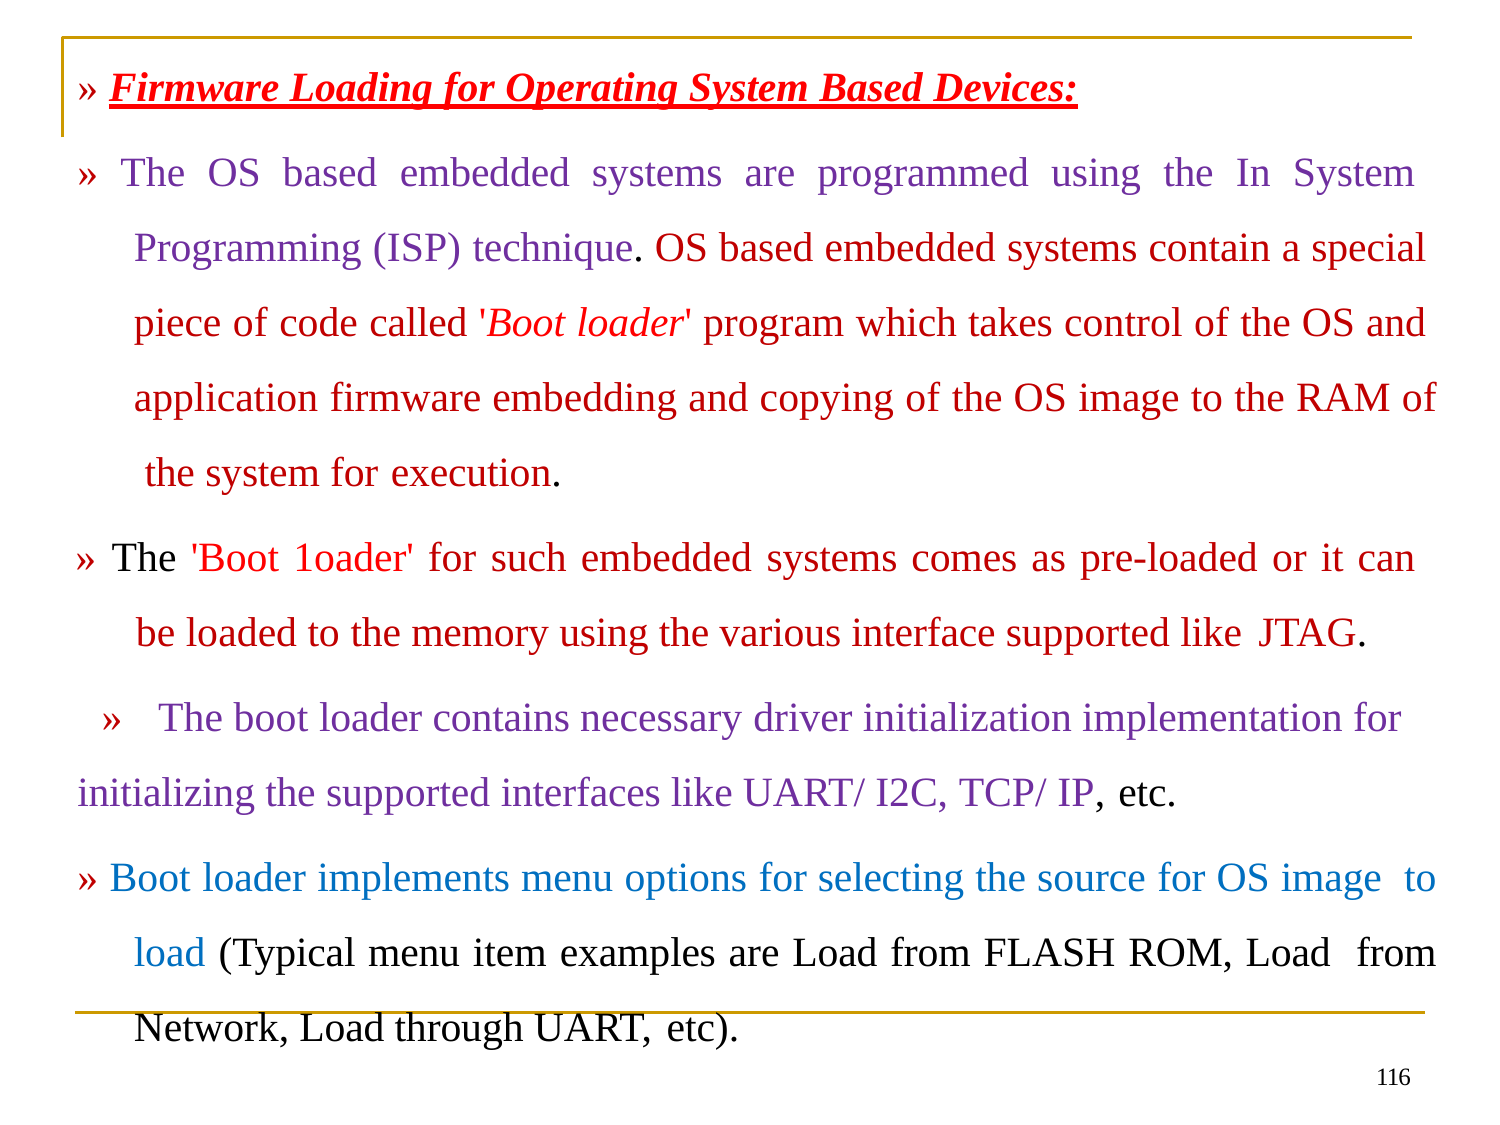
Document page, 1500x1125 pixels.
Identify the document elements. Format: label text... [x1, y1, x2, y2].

text_box » Firmware Loading for Operating System Based Devices: » The OS based embedded systems are programmed using the In System Programming (ISP) technique. OS based embedded systems contain a special piece of code called 'Boot loader' program which takes control of the OS and application firmware embedding and copying of the OS image to the RAM of the system for execution. » The 'Boot 1oader' for such embedded systems comes as pre-loaded or it can be loaded to the memory using the various interface supported like JTAG. » The boot loader contains necessary driver initialization implementation for initializing the supported interfaces like UART/ I2C, TCP/ IP, etc. » Boot loader implements menu options for selecting the source for OS image to load (Typical menu item examples are Load from FLASH ROM, Load from Network, Load through UART, etc). [75, 57, 1439, 1051]
text_box 116 [1369, 1061, 1417, 1091]
